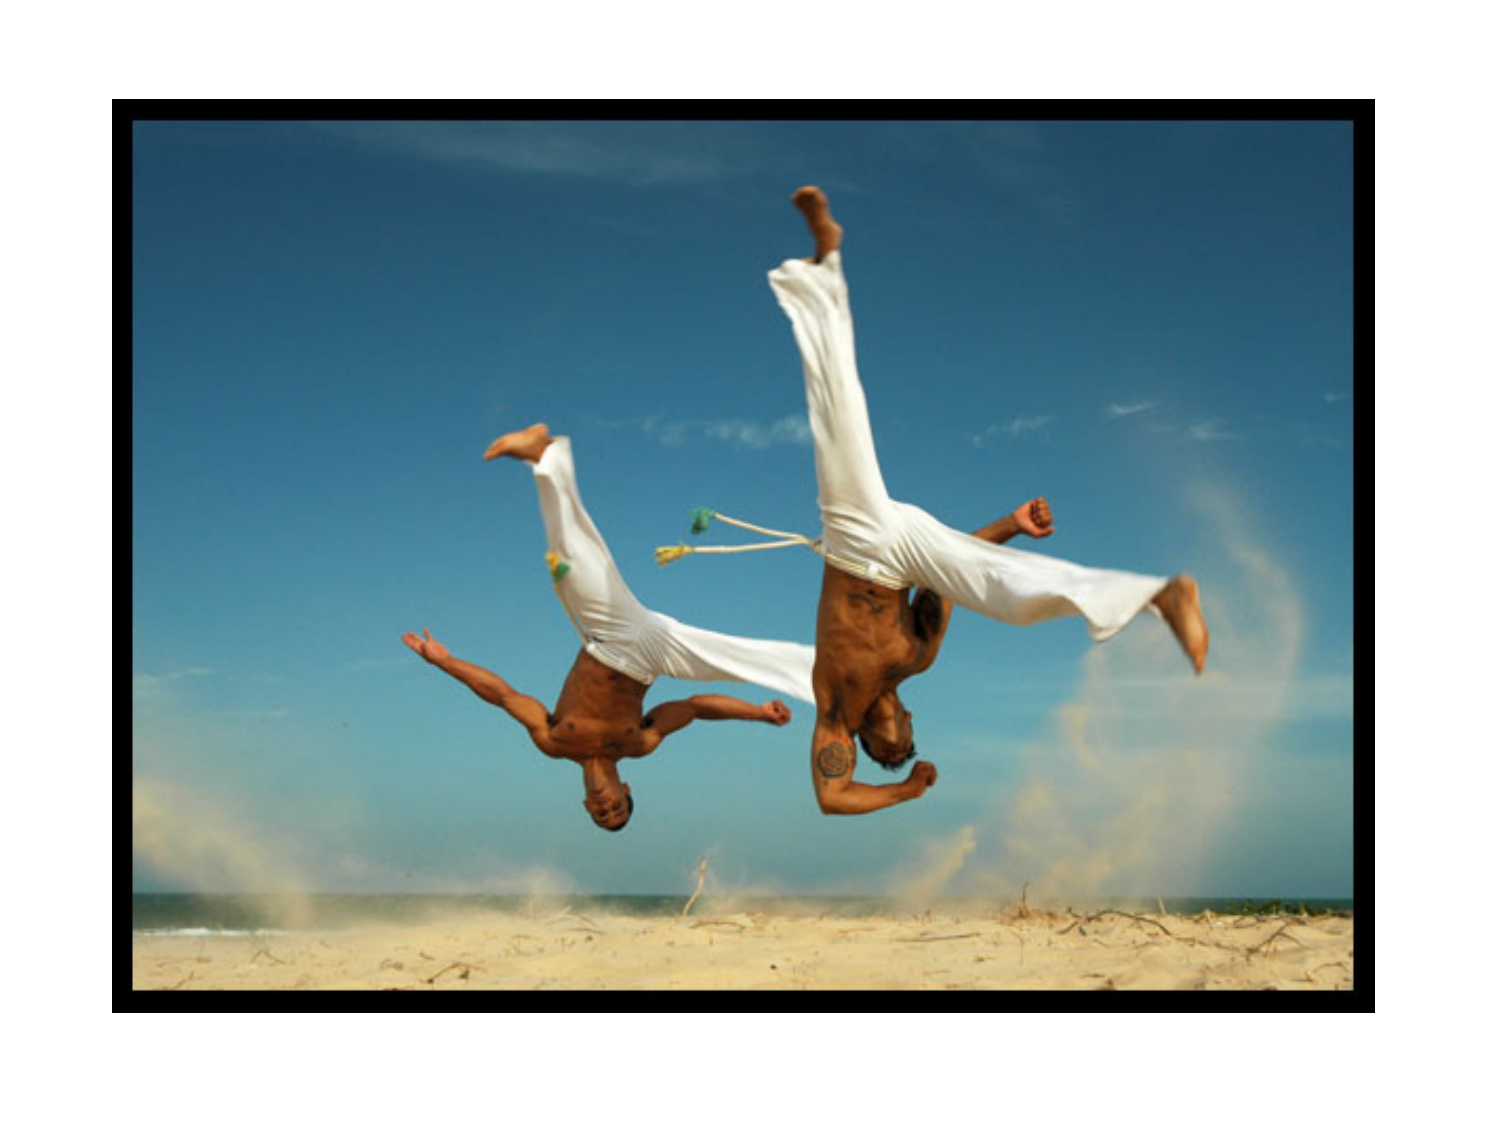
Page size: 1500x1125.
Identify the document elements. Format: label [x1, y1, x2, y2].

list [112, 99, 1376, 1013]
